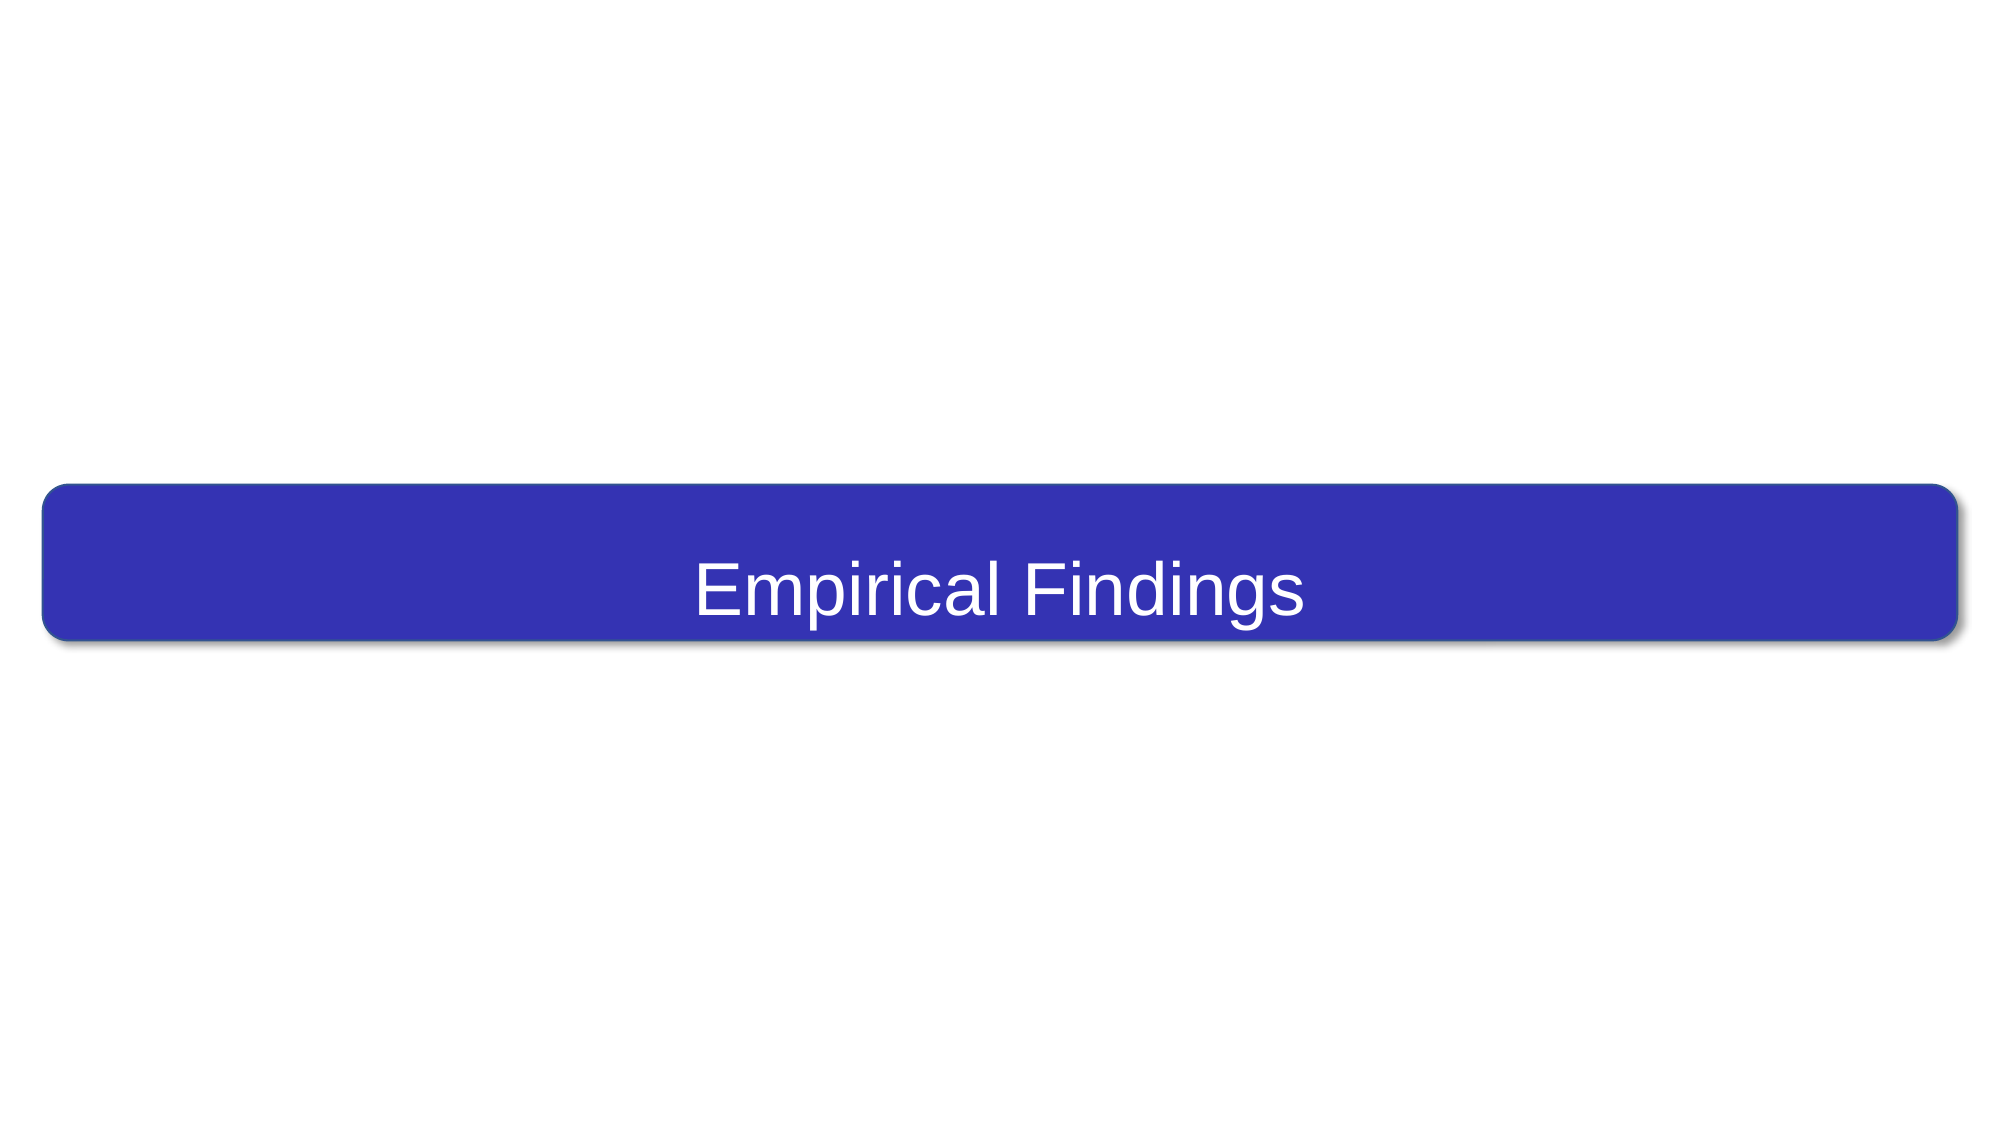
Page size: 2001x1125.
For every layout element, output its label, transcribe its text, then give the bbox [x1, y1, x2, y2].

text_box Empirical Findings [41, 483, 1959, 642]
